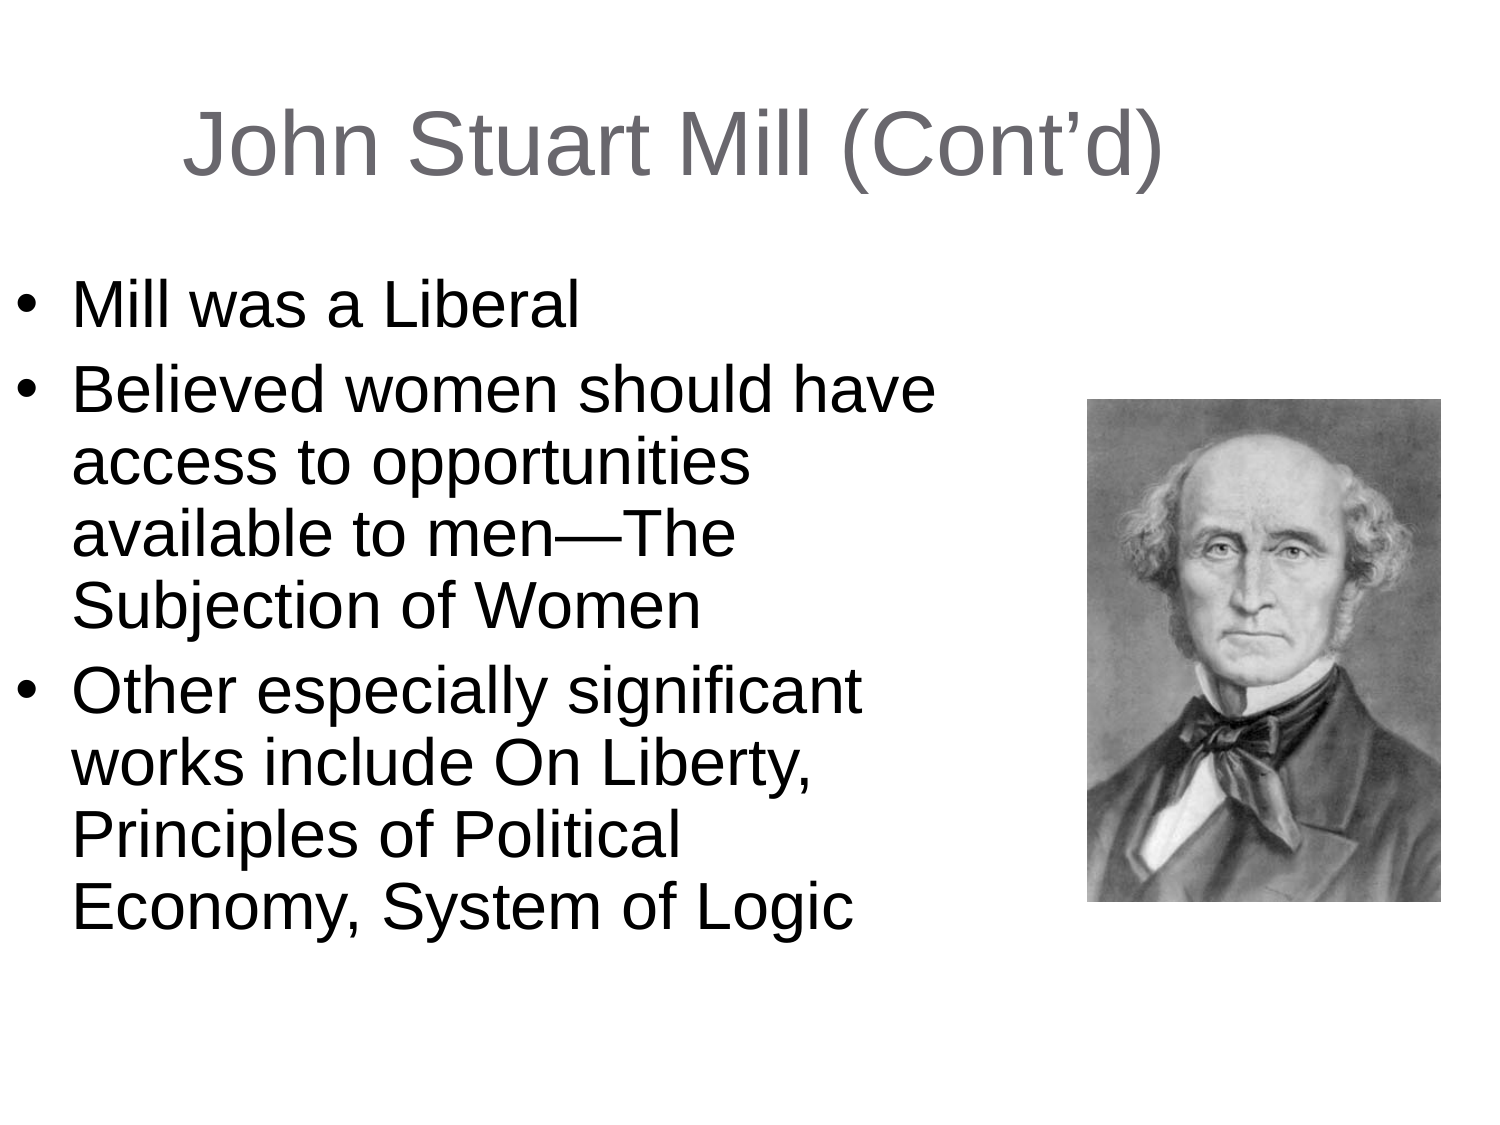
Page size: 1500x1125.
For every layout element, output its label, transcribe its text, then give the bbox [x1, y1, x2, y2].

list Mill was a Liberal Believed women should have access to opportunities available to men—The Subjection of Women Other especially significant works include On Liberty, Principles of Political Economy, System of Logic [0, 262, 975, 1013]
picture [1087, 399, 1442, 902]
title John Stuart Mill (Cont’d) [0, 45, 1350, 233]
